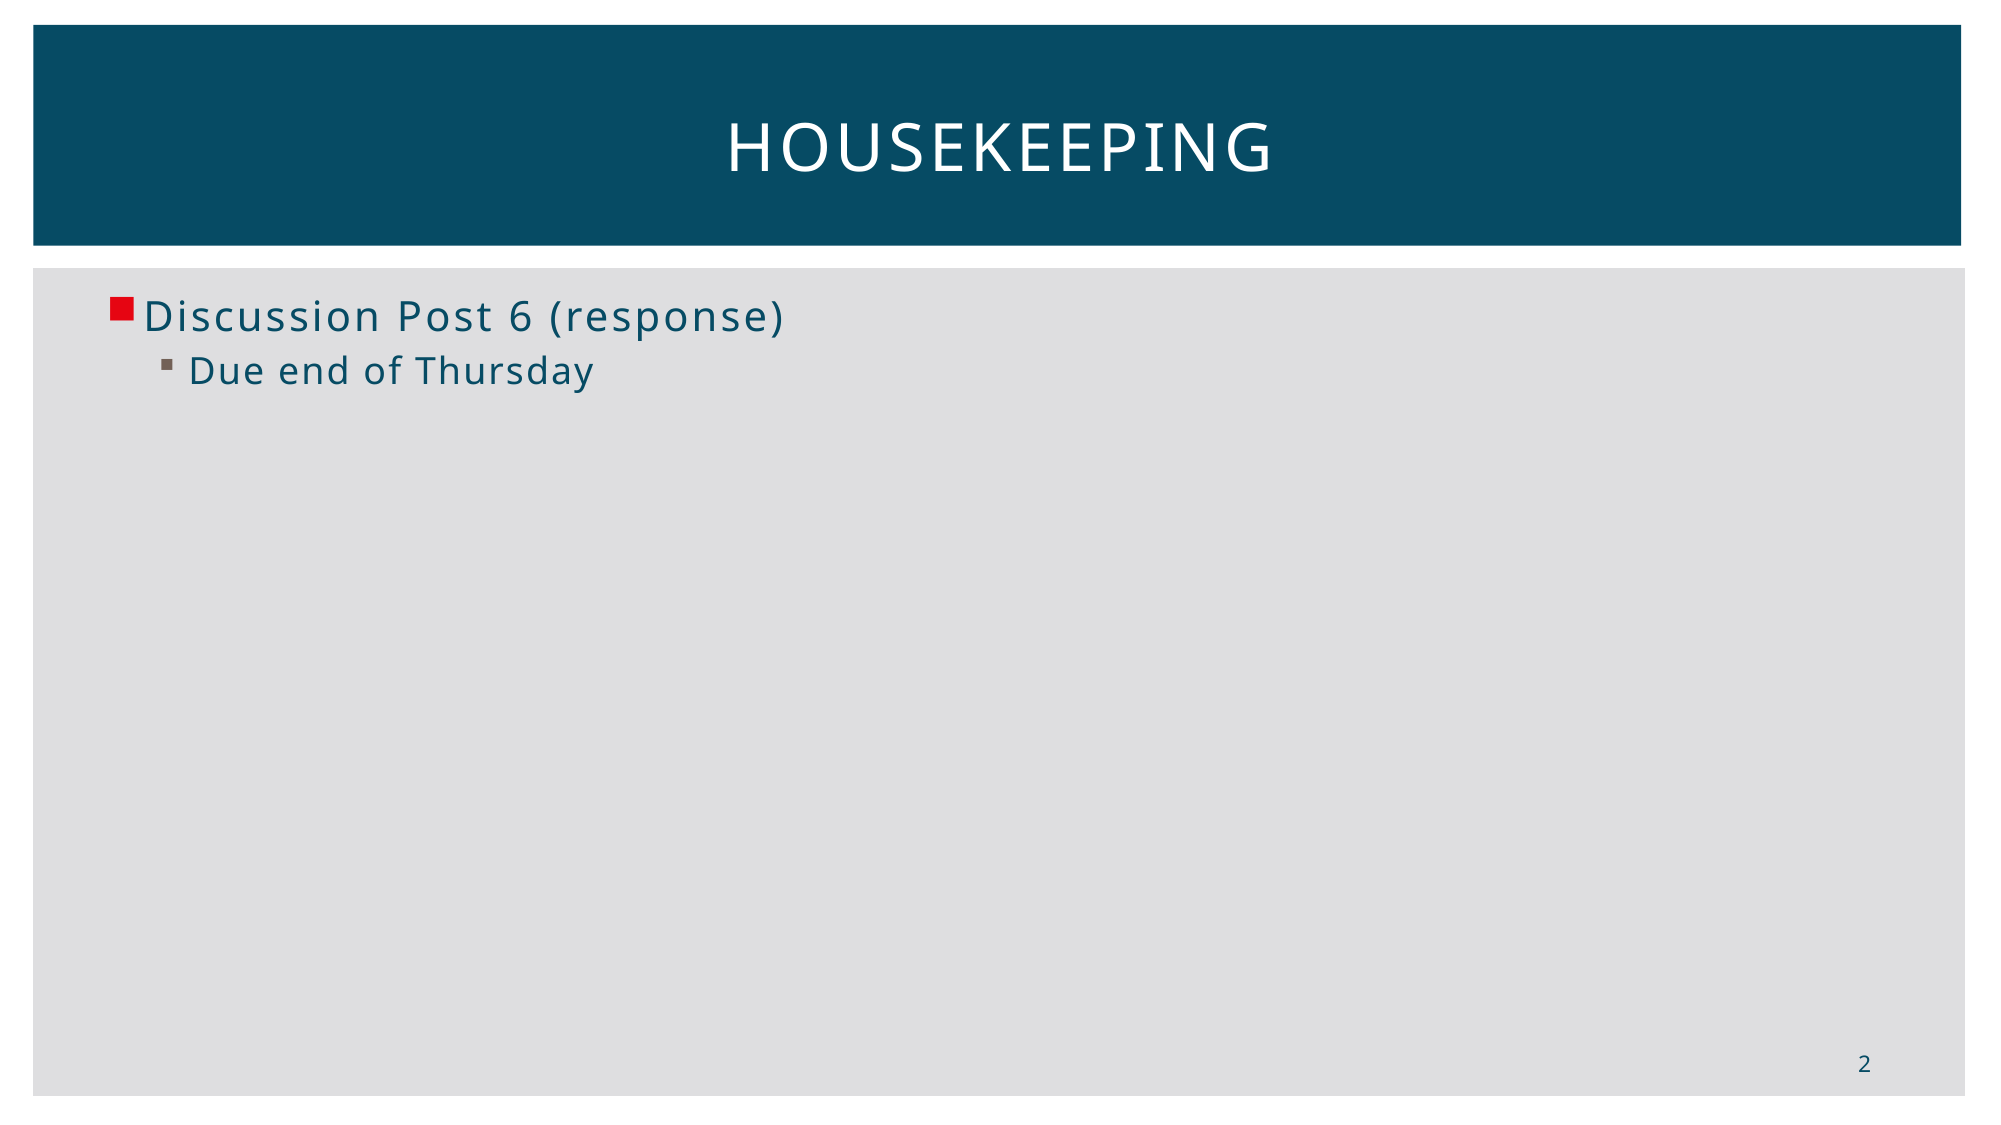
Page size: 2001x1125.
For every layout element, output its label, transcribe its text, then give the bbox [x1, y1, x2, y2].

title Housekeeping [83, 58, 1917, 232]
slide_number 2 [1800, 1041, 1930, 1089]
list Discussion Post 6 (response) Due end of Thursday [83, 281, 1923, 1005]
